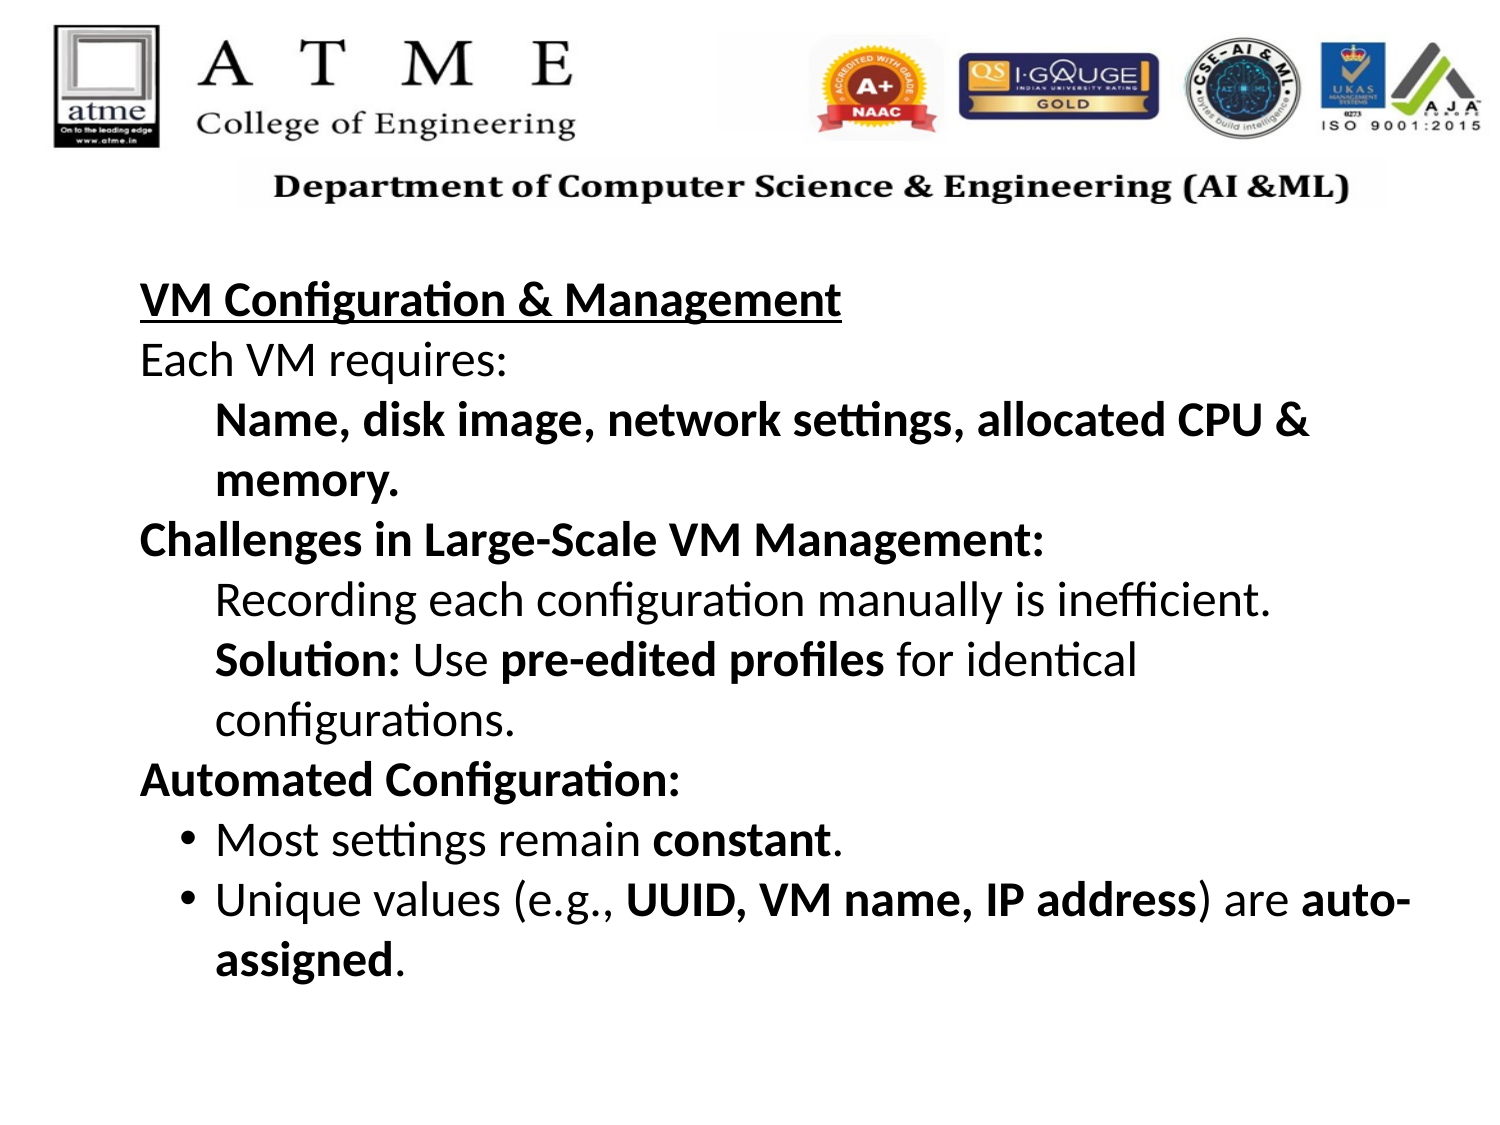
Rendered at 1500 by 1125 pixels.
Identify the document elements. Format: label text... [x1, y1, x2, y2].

picture [24, 0, 1500, 226]
text_box VM Configuration & Management Each VM requires: Name, disk image, network settings, allocated CPU & memory. Challenges in Large-Scale VM Management: Recording each configuration manually is inefficient. Solution: Use pre-edited profiles for identical configurations. Automated Configuration: Most settings remain constant. Unique values (e.g., UUID, VM name, IP address) are auto-assigned. [124, 259, 1463, 995]
